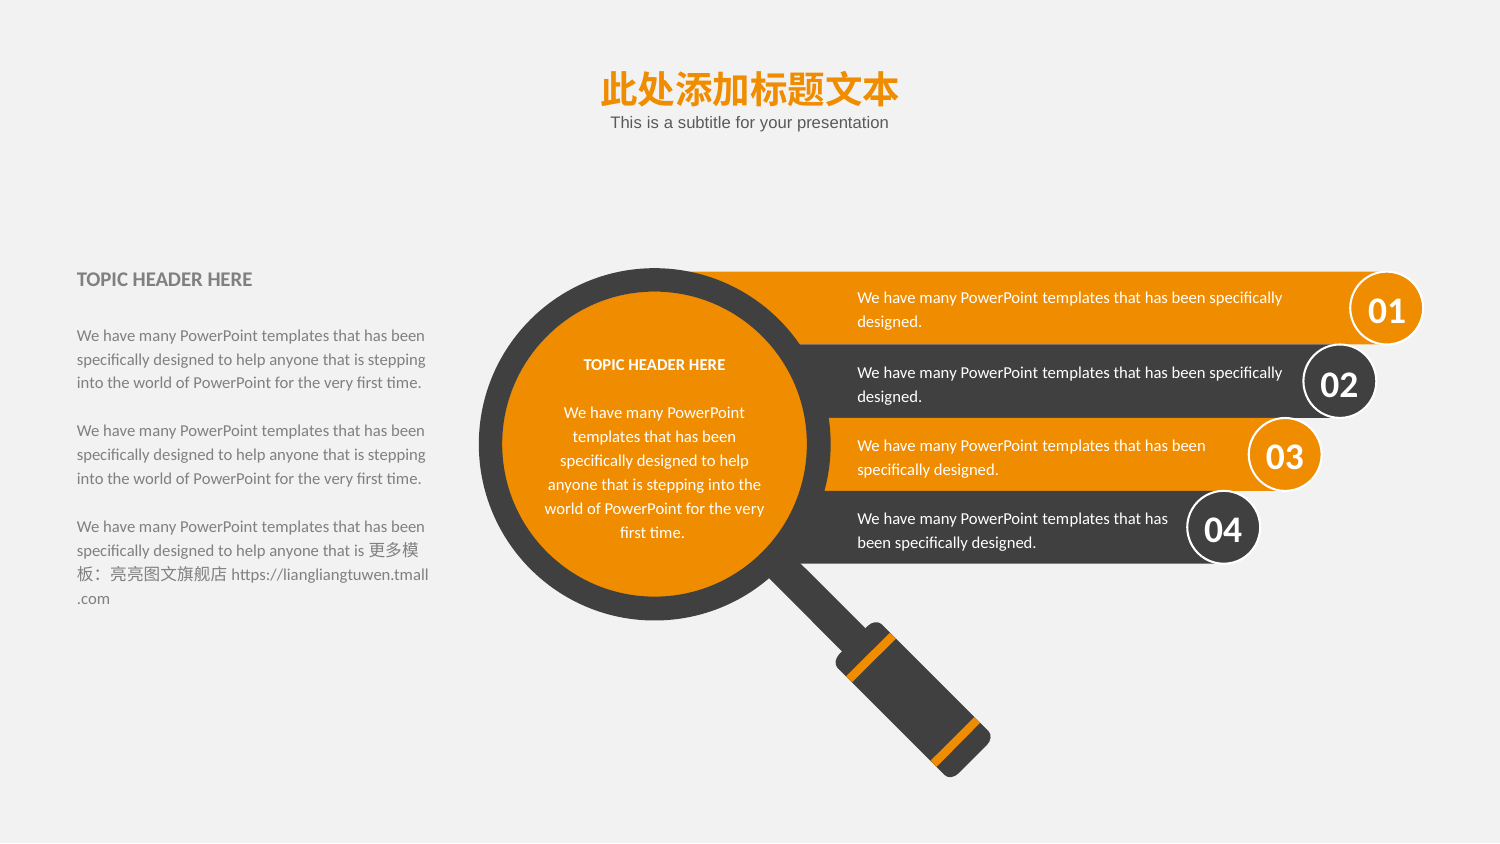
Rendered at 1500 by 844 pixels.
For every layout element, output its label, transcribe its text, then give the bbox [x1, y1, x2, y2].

text_box This is a subtitle for your presentation [602, 112, 898, 133]
text_box [998, 490, 1220, 520]
text_box [1202, 490, 1246, 498]
text_box 01 [1353, 278, 1422, 339]
text_box [1366, 271, 1408, 278]
text_box We have many PowerPoint templates that has been specifically designed. [998, 503, 1187, 552]
text_box [1321, 413, 1359, 418]
text_box TOPIC HEADER HERE We have many PowerPoint templates that has been specifically designed to help anyone that is stepping into the world of PowerPoint for the very first time. We have many PowerPoint templates that has been specifically designed to help anyone that is stepping into the world of PowerPoint for the very first time. We have many PowerPoint templates that has been specifically designed to help anyone that is更多模板：亮亮图文旗舰店https://liangliangtuwen.tmall.com [76, 260, 431, 608]
text_box [1367, 339, 1406, 345]
text_box [1204, 558, 1244, 564]
text_box [998, 344, 1334, 418]
text_box [1257, 512, 1261, 543]
text_box [1317, 344, 1362, 352]
text_box 03 [1251, 424, 1319, 485]
text_box 04 [1189, 498, 1257, 558]
text_box [997, 271, 1381, 345]
text_box [998, 417, 1285, 491]
text_box [1265, 485, 1305, 491]
text_box 02 [1305, 352, 1374, 413]
text_box 此处添加标题文本 [567, 58, 933, 119]
text_box We have many PowerPoint templates that has been specifically designed. [998, 430, 1235, 479]
text_box [1265, 417, 1306, 424]
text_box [478, 267, 993, 779]
text_box We have many PowerPoint templates that has been specifically designed. [998, 283, 1341, 332]
text_box [998, 535, 1216, 564]
text_box We have many PowerPoint templates that has been specifically designed. [998, 358, 1294, 407]
